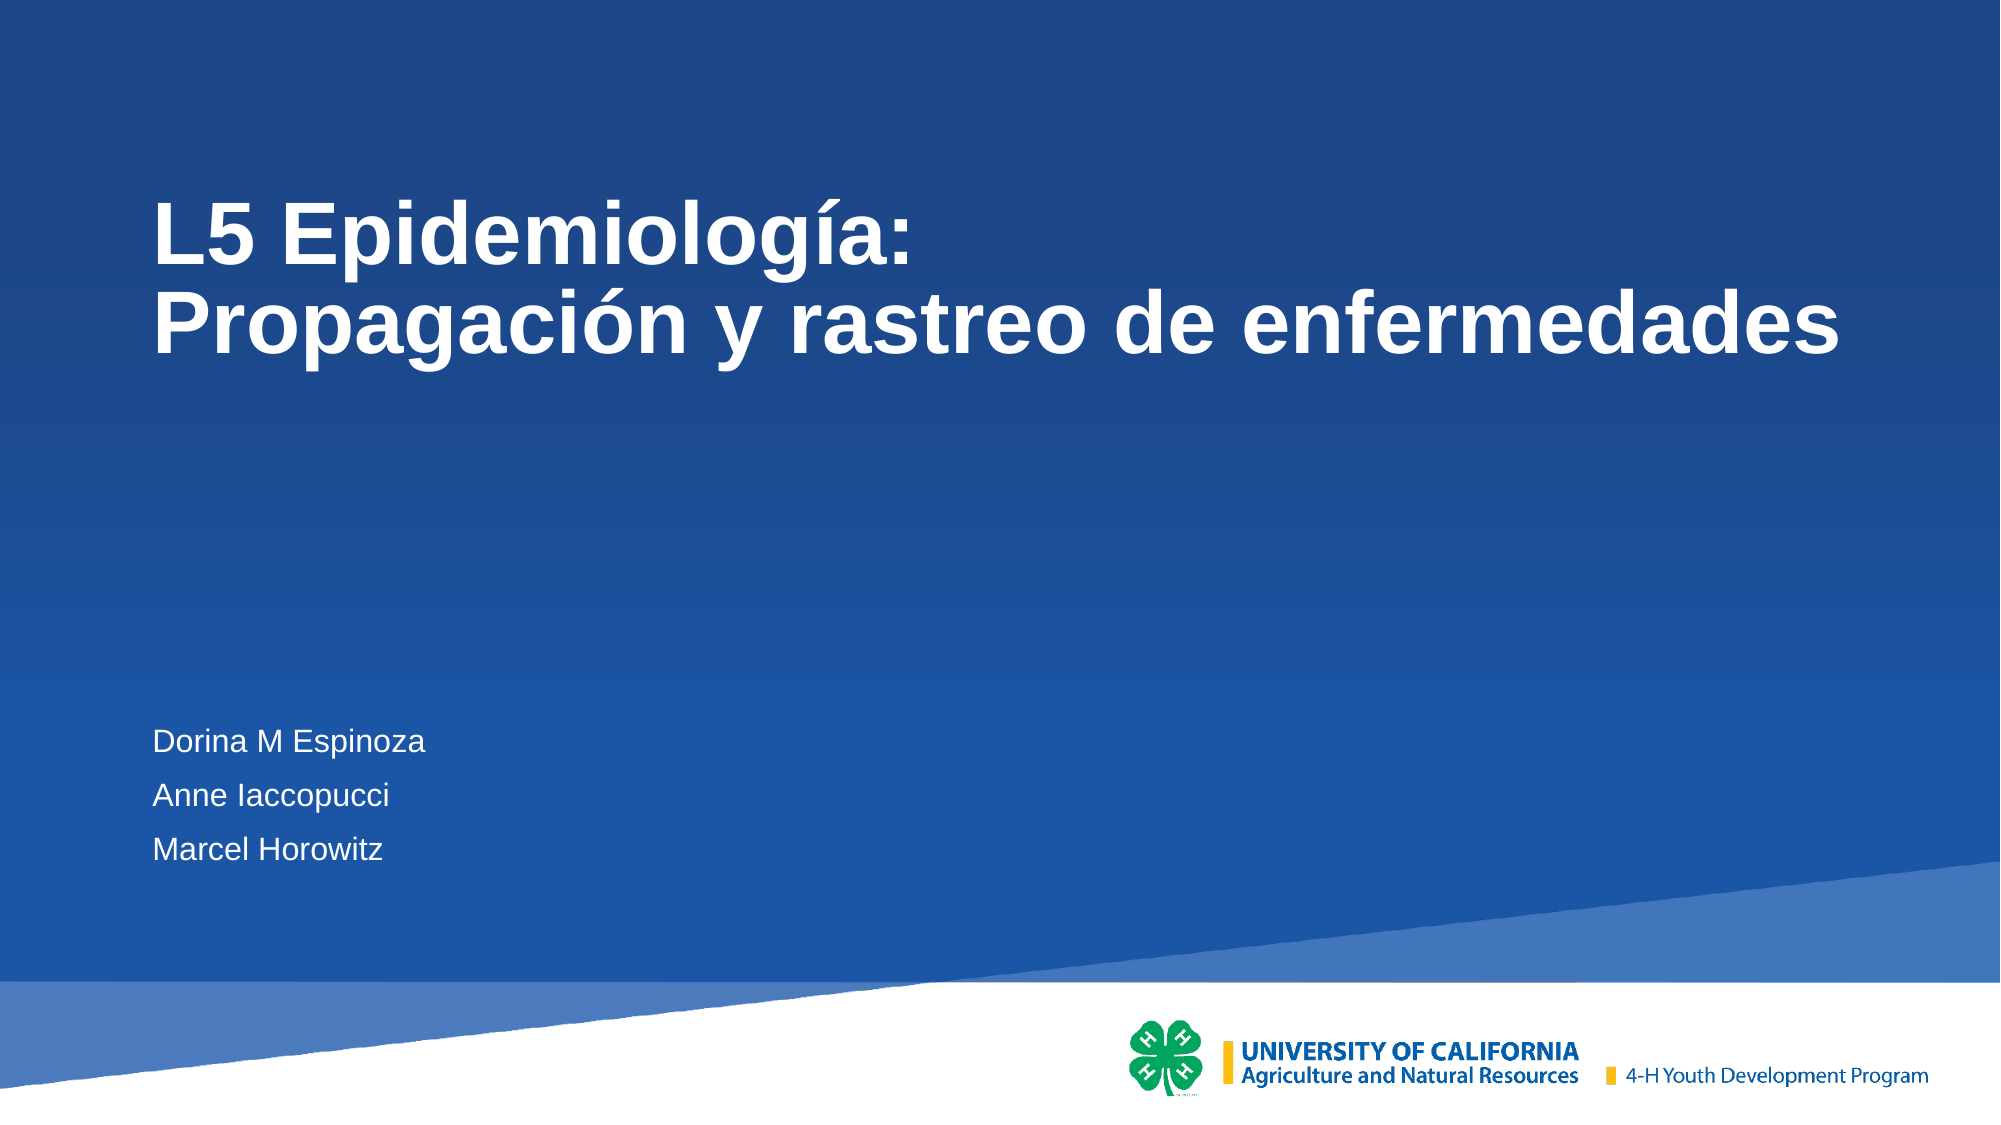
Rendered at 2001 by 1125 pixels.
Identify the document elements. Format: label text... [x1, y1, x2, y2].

title L5 Epidemiología: Propagación y rastreo de enfermedades [137, 173, 1863, 391]
list Dorina M Espinoza Anne Iaccopucci Marcel Horowitz [137, 715, 698, 875]
picture [0, 0, 2000, 1125]
